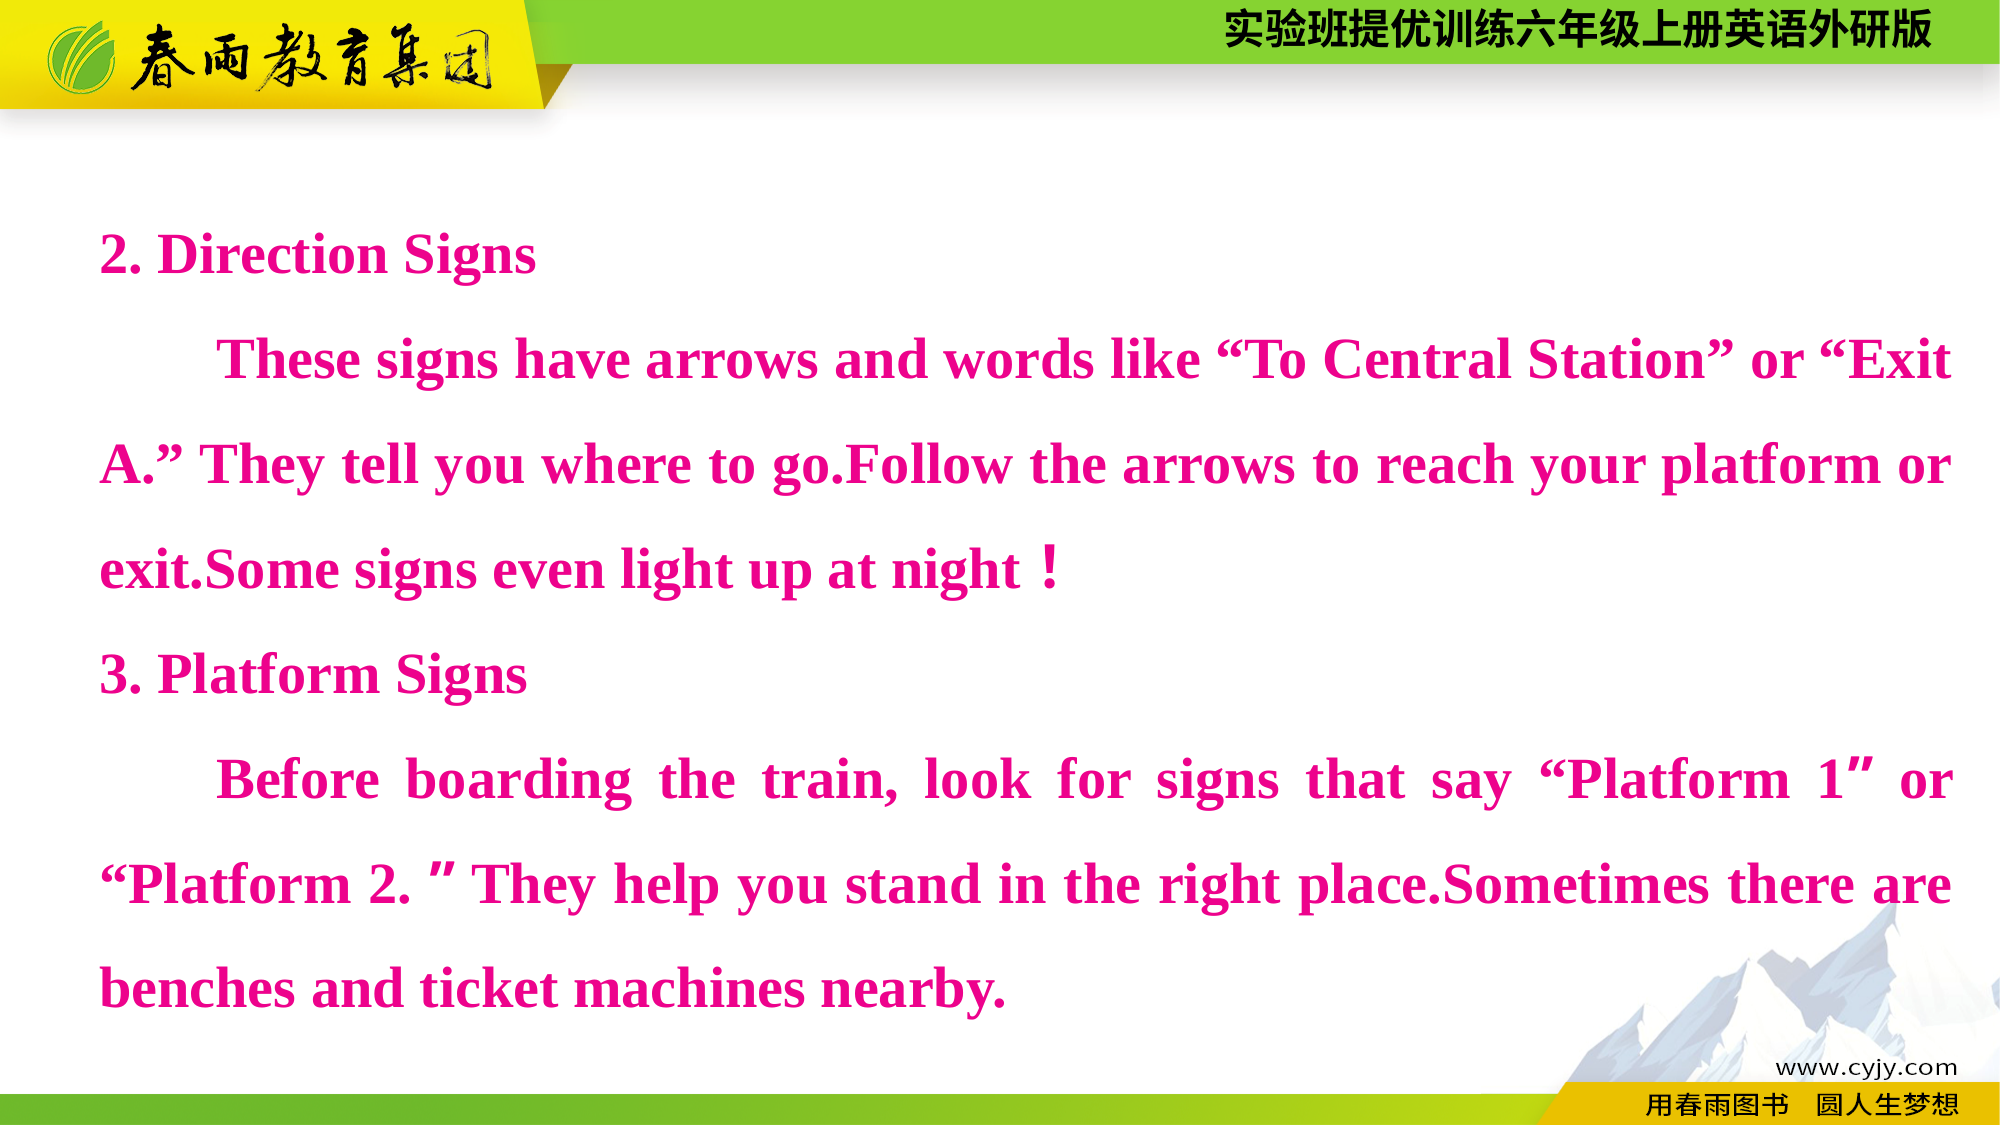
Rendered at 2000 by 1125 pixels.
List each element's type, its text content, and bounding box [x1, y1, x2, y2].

picture [0, 0, 2000, 1125]
text_box 2. Direction Signs These signs have arrows and words like “To Central Station” or “Exit A.” They tell you where to go.Follow the arrows to reach your platform or exit.Some signs even light up at night！ 3. Platform Signs Before boarding the train, look for signs that say “Platform 1” or “Platform 2. ” They help you stand in the right place.Sometimes there are benches and ticket machines nearby. [84, 172, 1969, 1028]
